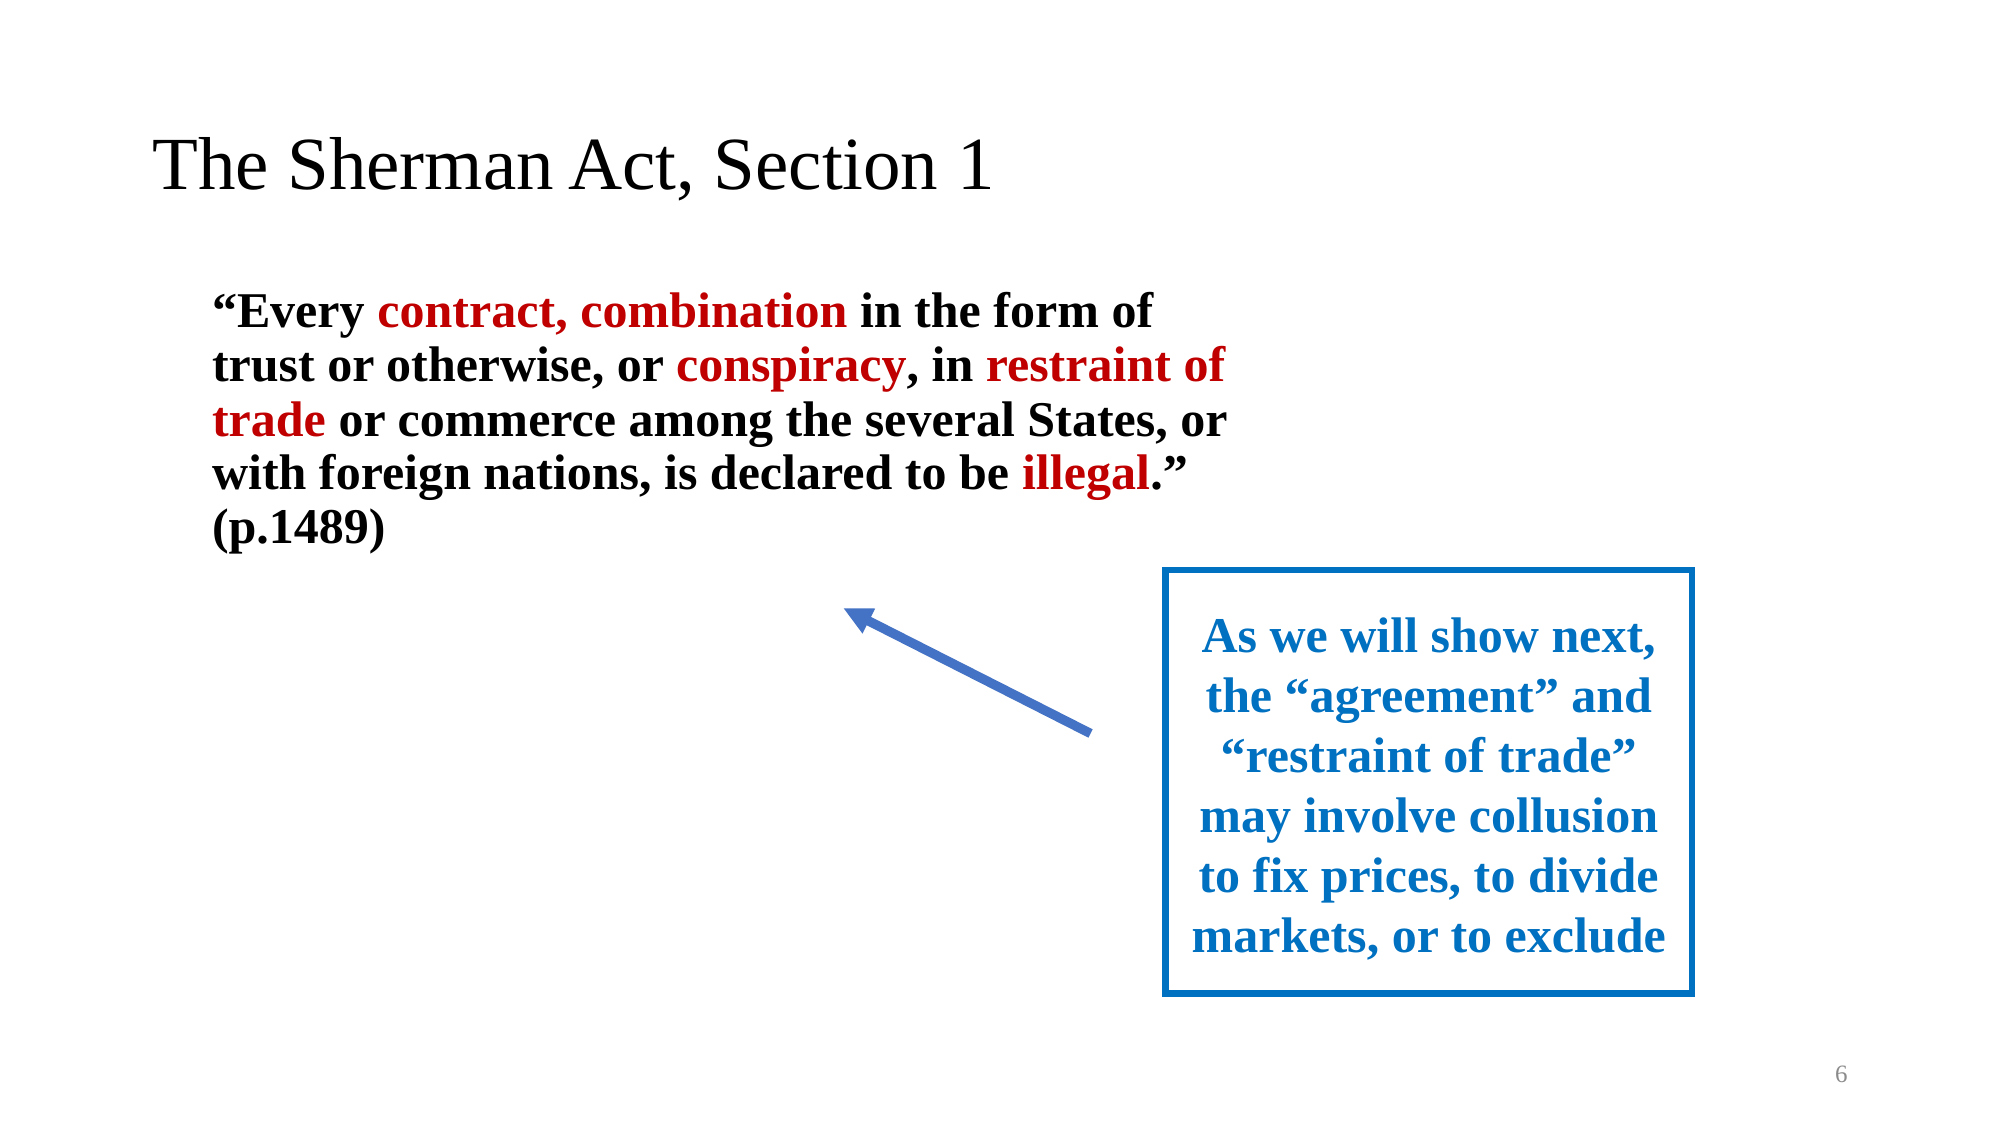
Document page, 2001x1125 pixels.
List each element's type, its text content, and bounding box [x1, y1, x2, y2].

list “Every contract, combination in the form of trust or otherwise, or conspiracy, in restraint of trade or commerce among the several States, or with foreign nations, is declared to be illegal.” (p.1489) [122, 277, 1283, 1020]
text_box As we will show next, the “agreement” and “restraint of trade” may involve collusion to fix prices, to divide markets, or to exclude [1165, 569, 1693, 995]
slide_number 6 [1412, 1042, 1863, 1103]
title The Sherman Act, Section 1 [137, 56, 1863, 275]
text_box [843, 608, 1091, 734]
